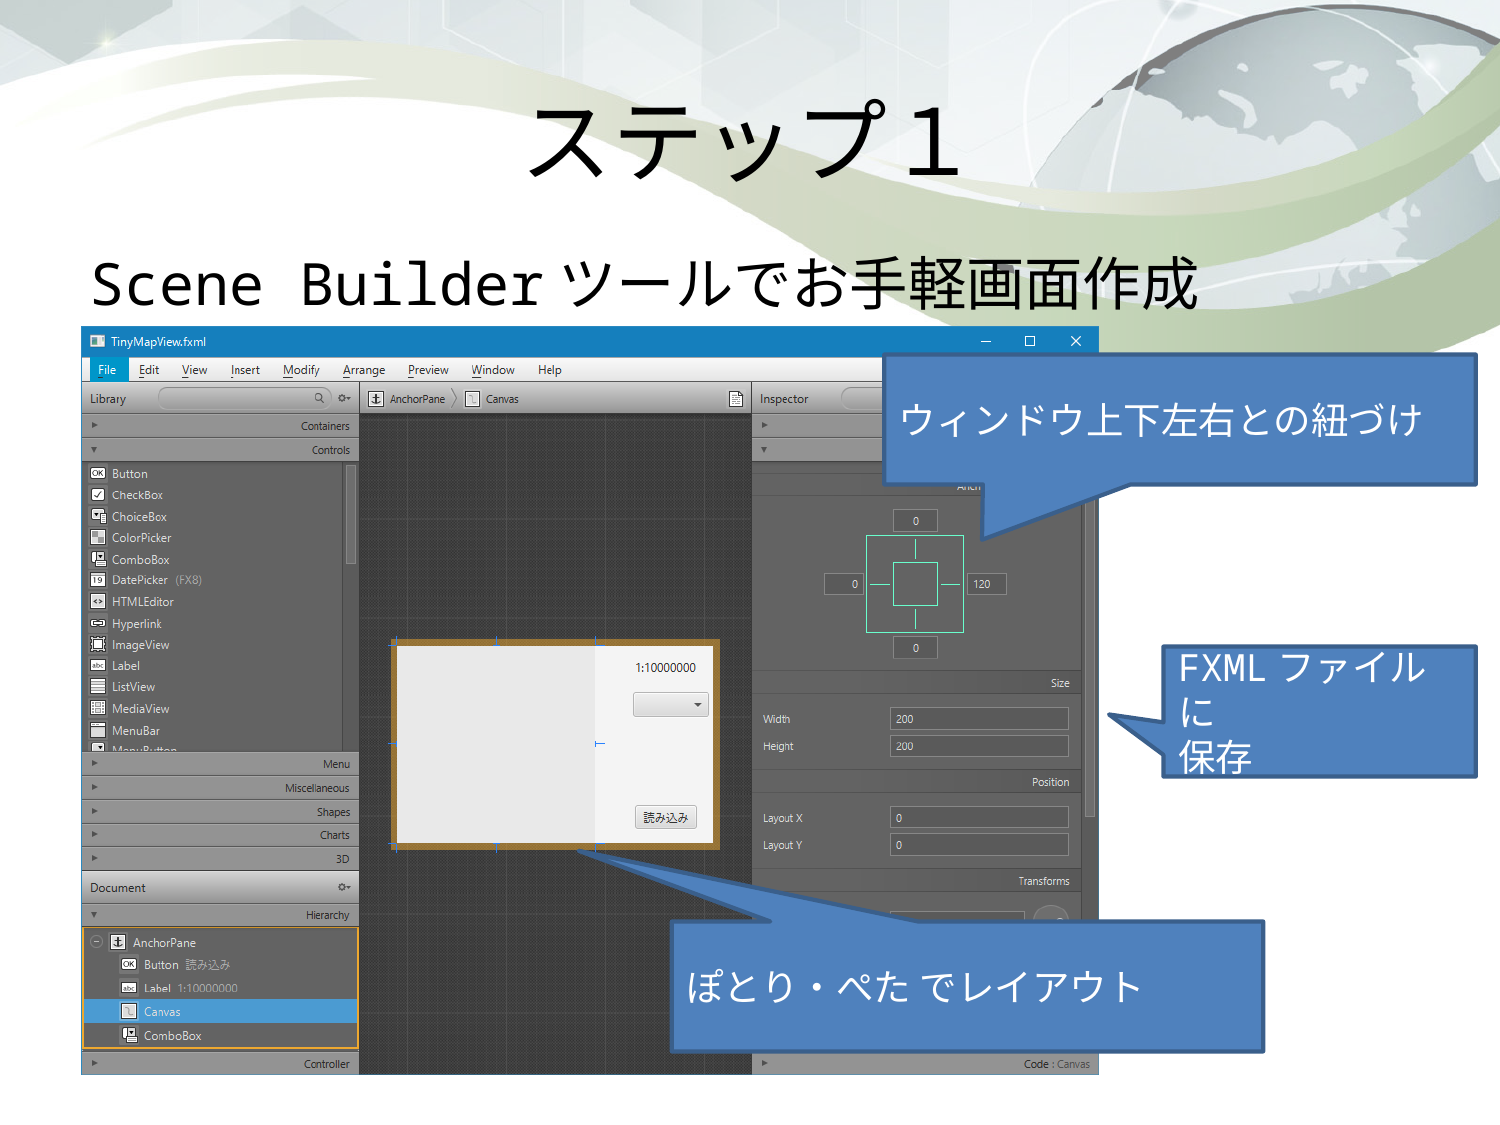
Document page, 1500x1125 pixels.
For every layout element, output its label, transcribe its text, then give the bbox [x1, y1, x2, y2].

picture [80, 325, 1099, 1075]
text_box ウィンドウ上下左右との紐づけ [1103, 352, 1478, 497]
text_box FXMLファイルに 保存 [1107, 644, 1478, 779]
text_box ぽとり・ぺた でレイアウト [1103, 919, 1266, 1054]
title ステップ１ [75, 45, 1425, 233]
text_box Scene Builderツールでお手軽画面作成 [75, 239, 1282, 325]
